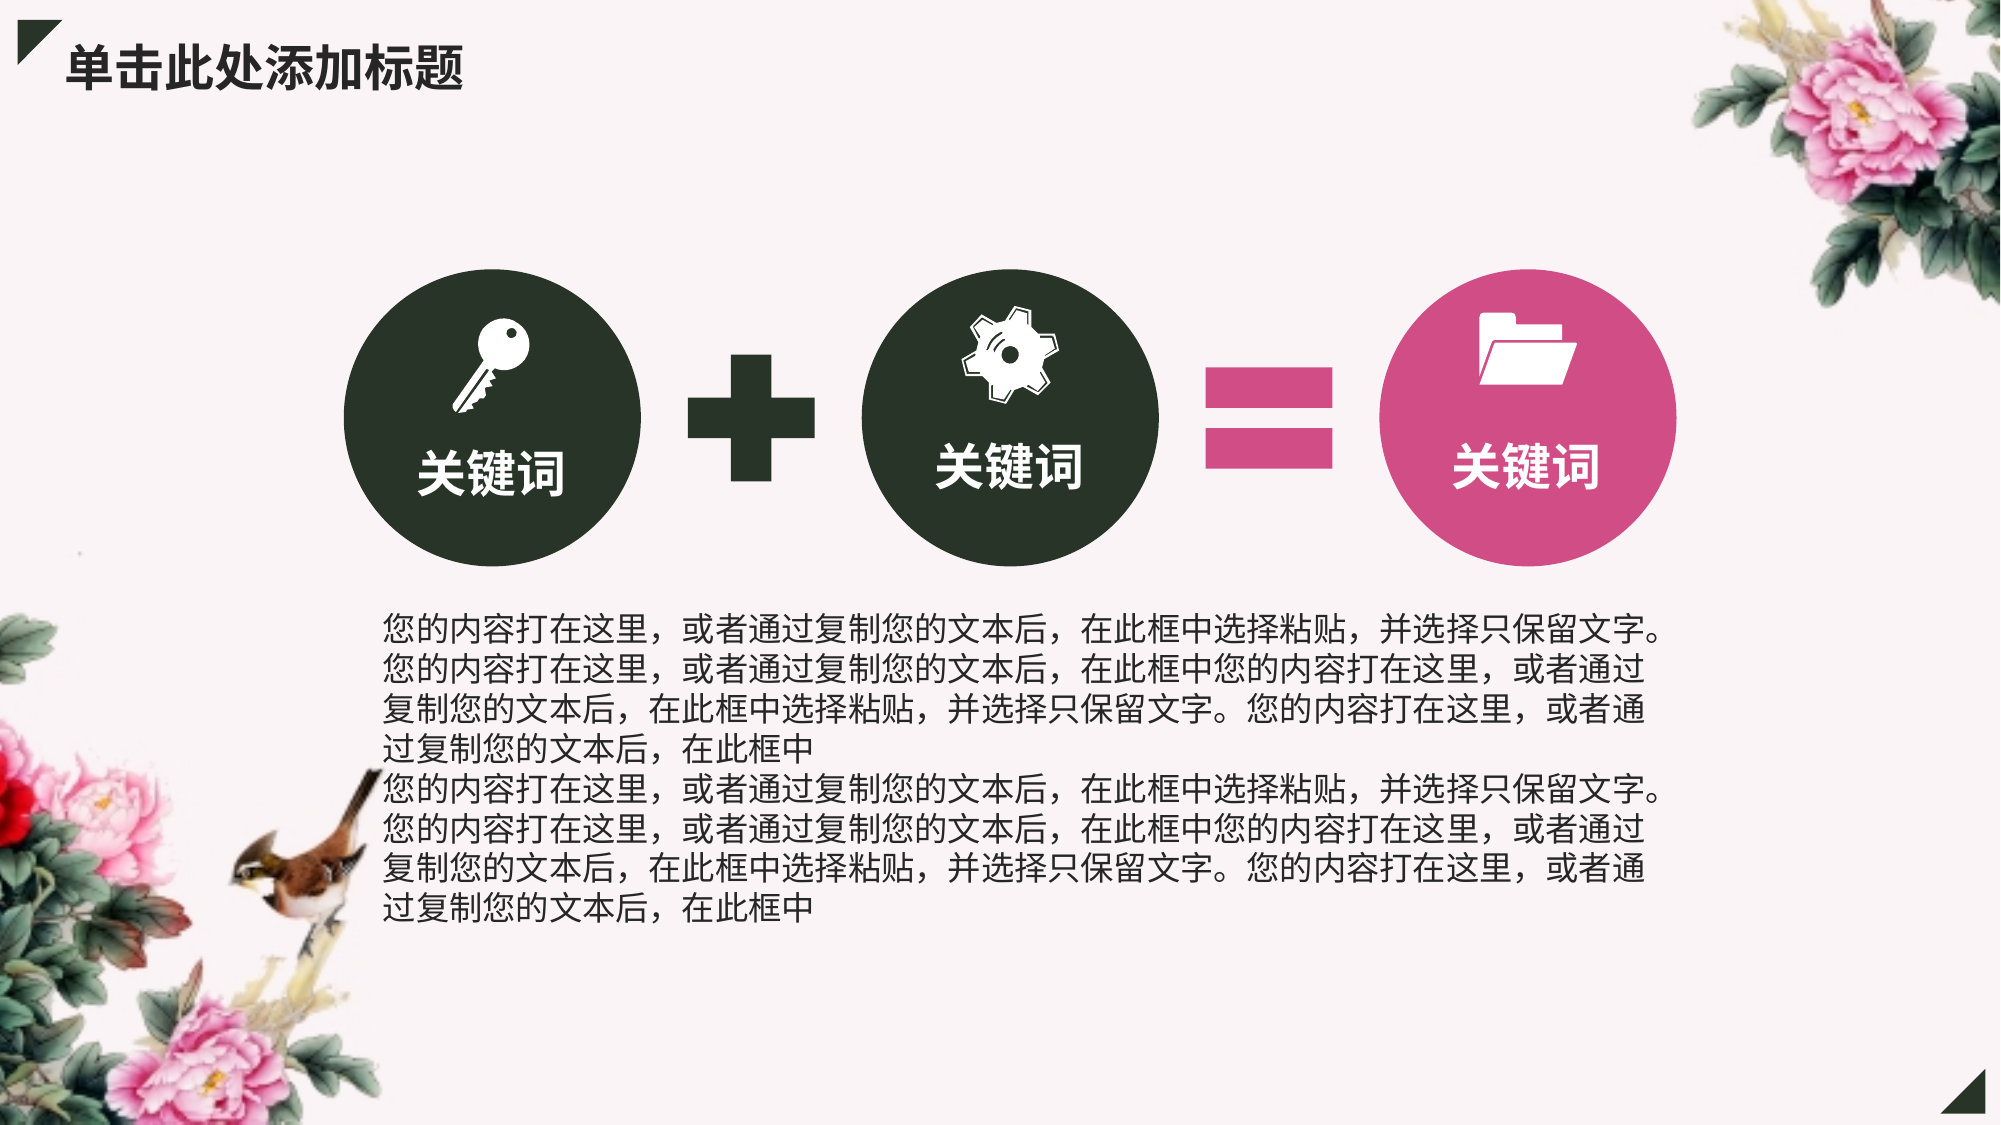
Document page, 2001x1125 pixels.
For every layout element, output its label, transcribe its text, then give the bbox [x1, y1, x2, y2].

text_box [17, 19, 63, 65]
text_box [1479, 342, 1577, 385]
text_box [861, 269, 1159, 567]
text_box [343, 269, 641, 567]
text_box 单击此处添加标题 [49, 29, 805, 105]
text_box [1205, 428, 1333, 469]
picture [0, 0, 2001, 1125]
text_box [452, 318, 530, 413]
text_box [1379, 269, 1677, 567]
text_box 关键词 [401, 434, 583, 510]
text_box 关键词 [919, 428, 1101, 504]
text_box [961, 305, 1060, 404]
text_box 关键词 [1437, 428, 1619, 504]
text_box 您的内容打在这里，或者通过复制您的文本后，在此框中选择粘贴，并选择只保留文字。您的内容打在这里，或者通过复制您的文本后，在此框中您的内容打在这里，或者通过复制您的文本后，在此框中选择粘贴，并选择只保留文字。您的内容打在这里，或者通过复制您的文本后，在此框中 您的内容打在这里，或者通过复制您的文本后，在此框中选择粘贴，并选择只保留文字。您的内容打在这里，或者通过复制您的文本后，在此框中您的内容打在这里，或者通过复制您的文本后，在此框中选择粘贴，并选择只保留文字。您的内容打在这里，或者通过复制您的文本后，在此框中 [293, 600, 1665, 935]
text_box [687, 354, 815, 482]
text_box [1205, 367, 1333, 408]
text_box [1940, 1068, 1986, 1114]
text_box [1479, 312, 1563, 377]
